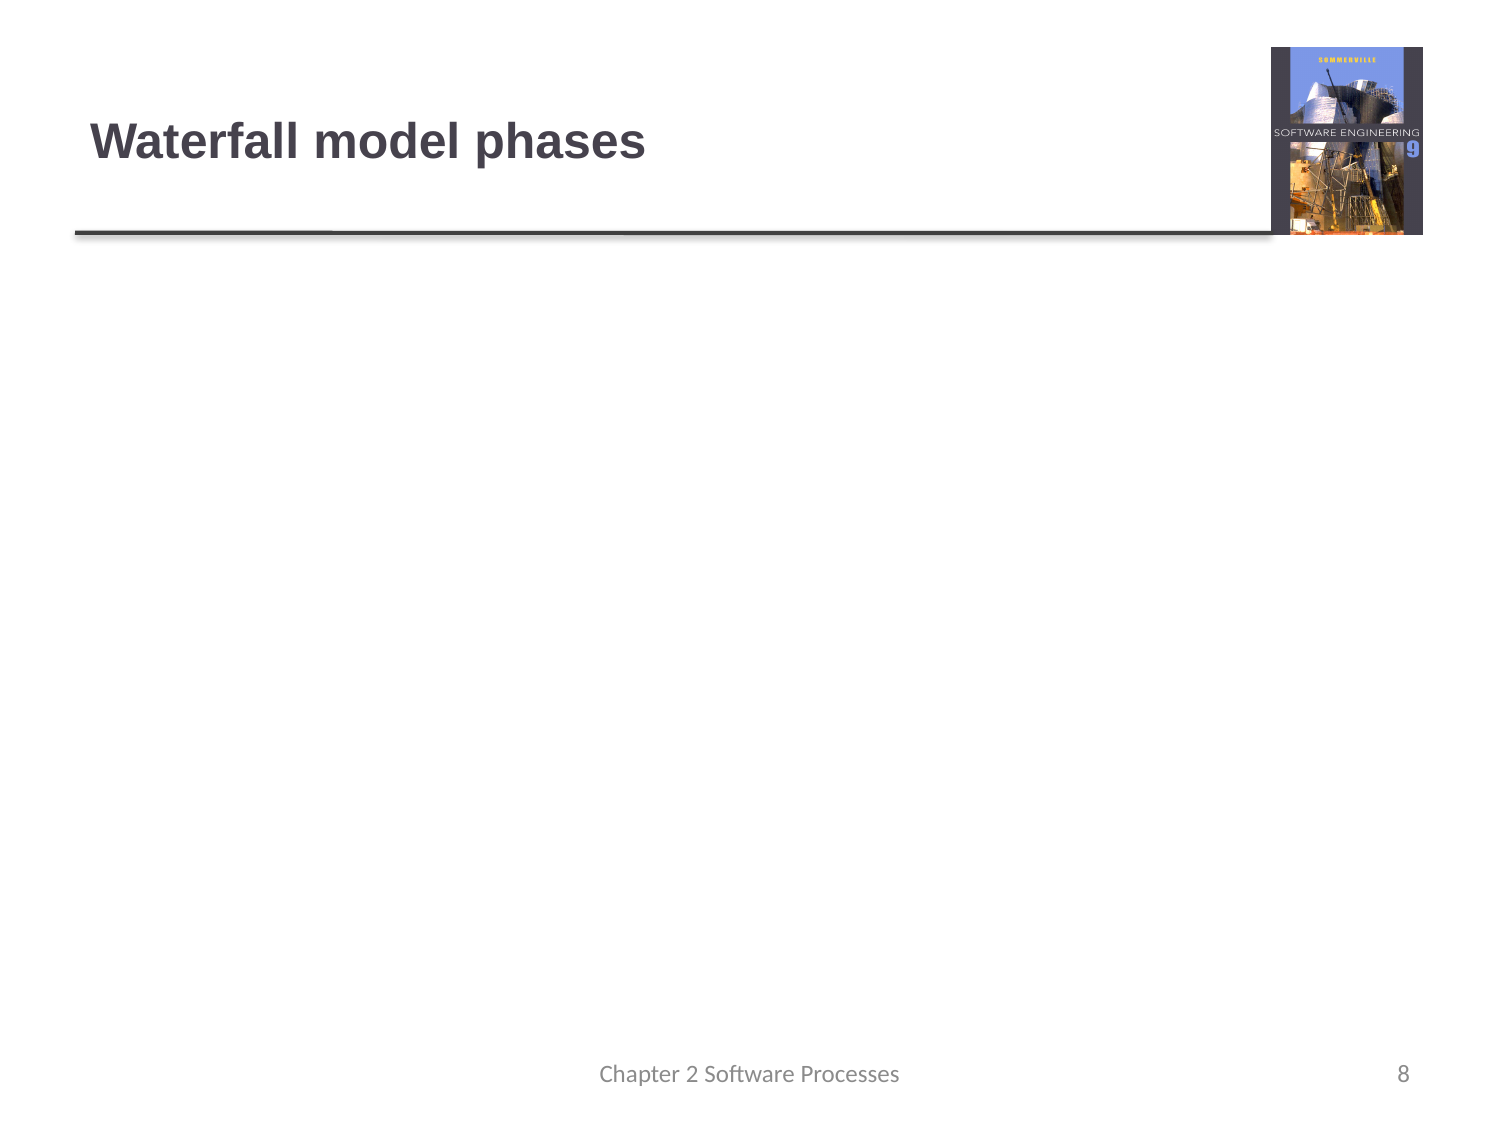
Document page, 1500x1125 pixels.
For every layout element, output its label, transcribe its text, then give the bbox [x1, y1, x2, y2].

footer Chapter 2 Software Processes [512, 1042, 988, 1103]
slide_number 8 [1074, 1042, 1425, 1103]
picture [1272, 47, 1423, 235]
title Waterfall model phases [74, 44, 1272, 233]
